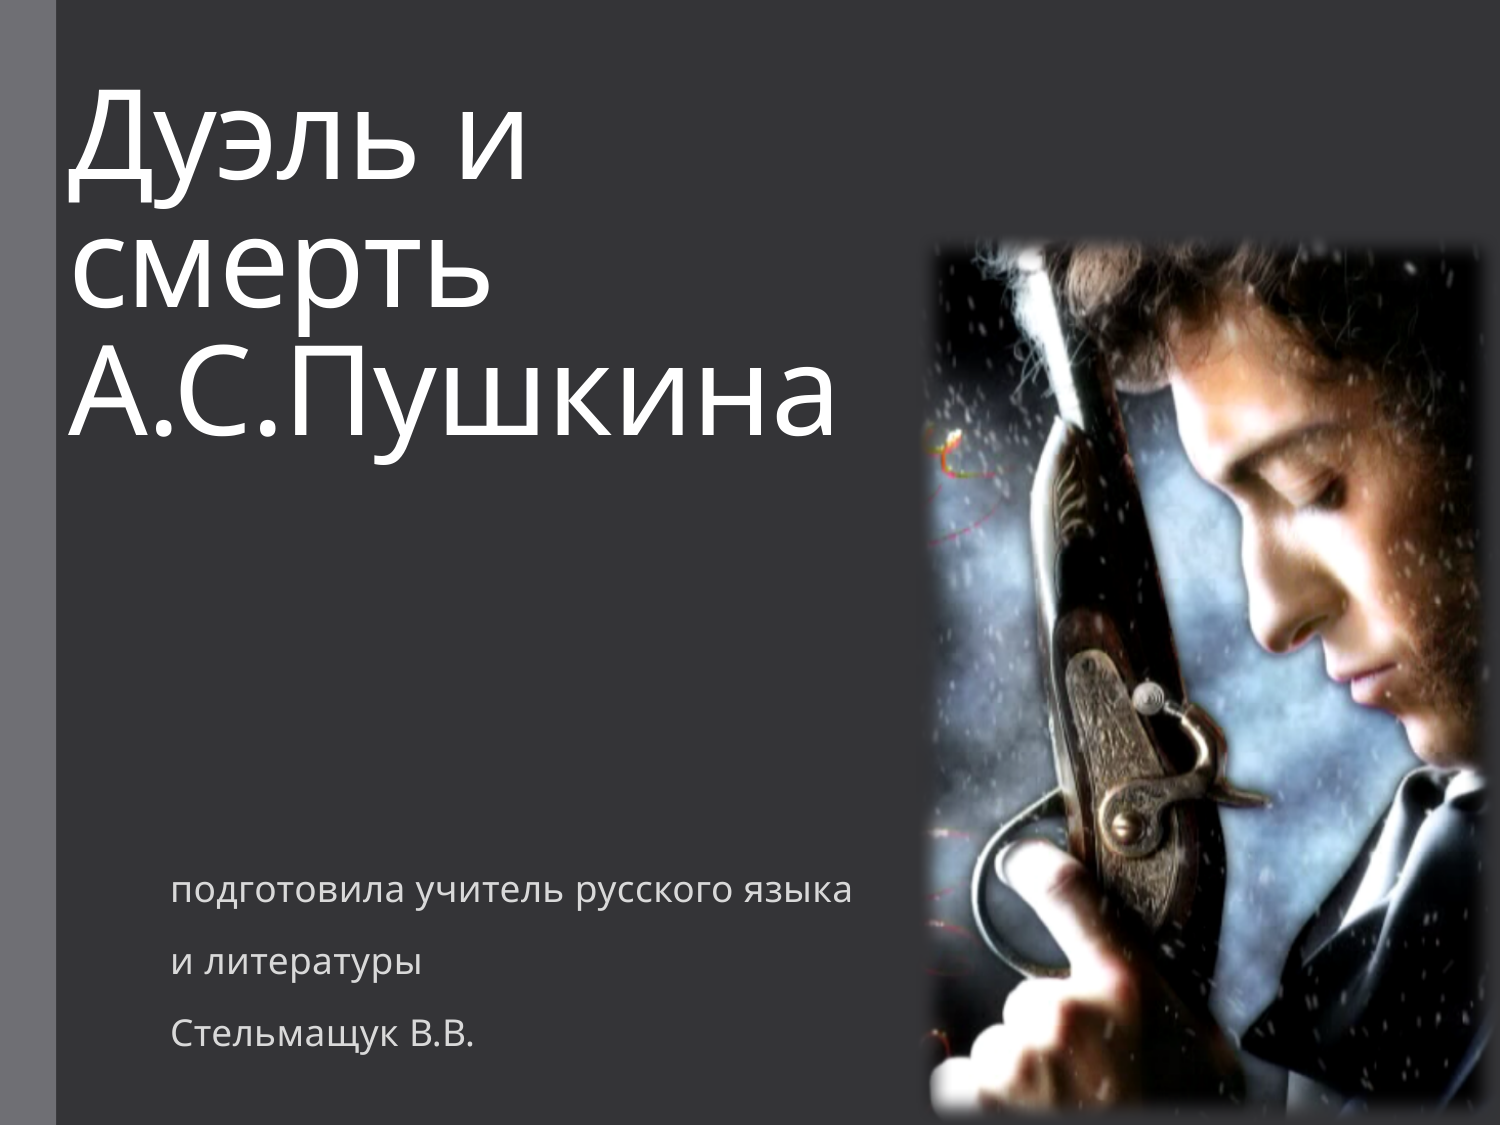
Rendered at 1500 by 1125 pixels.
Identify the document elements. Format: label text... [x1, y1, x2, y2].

title Дуэль и смерть А.С.Пушкина [53, 66, 1314, 468]
subtitle подготовила учитель русского языка и литературы Стельмащук В.В. [155, 787, 909, 1065]
picture [916, 231, 1500, 1125]
